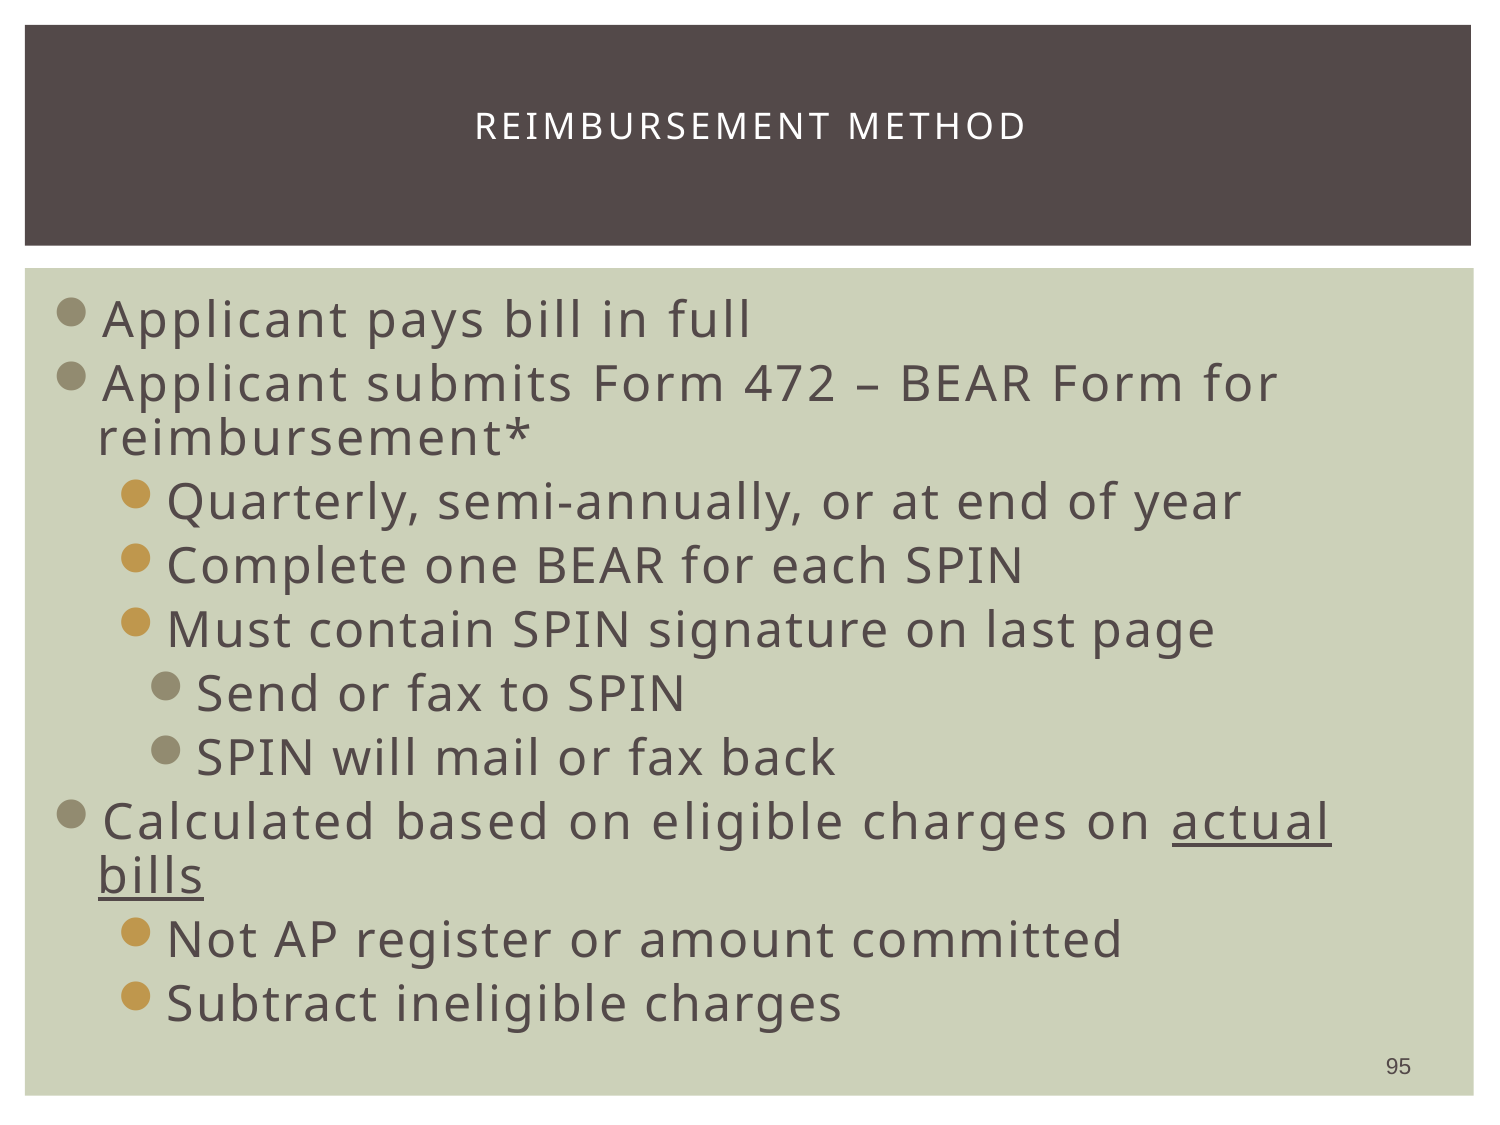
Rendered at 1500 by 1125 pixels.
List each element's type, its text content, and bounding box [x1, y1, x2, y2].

title reimbursement method [37, 50, 1463, 155]
slide_number 95 [1349, 1041, 1448, 1089]
list Applicant pays bill in full Applicant submits Form 472 – BEAR Form for reimbursement* Quarterly, semi-annually, or at end of year Complete one BEAR for each SPIN Must contain SPIN signature on last page Send or fax to SPIN SPIN will mail or fax back Calculated based on eligible charges on actual bills Not AP register or amount committed Subtract ineligible charges [37, 287, 1413, 875]
